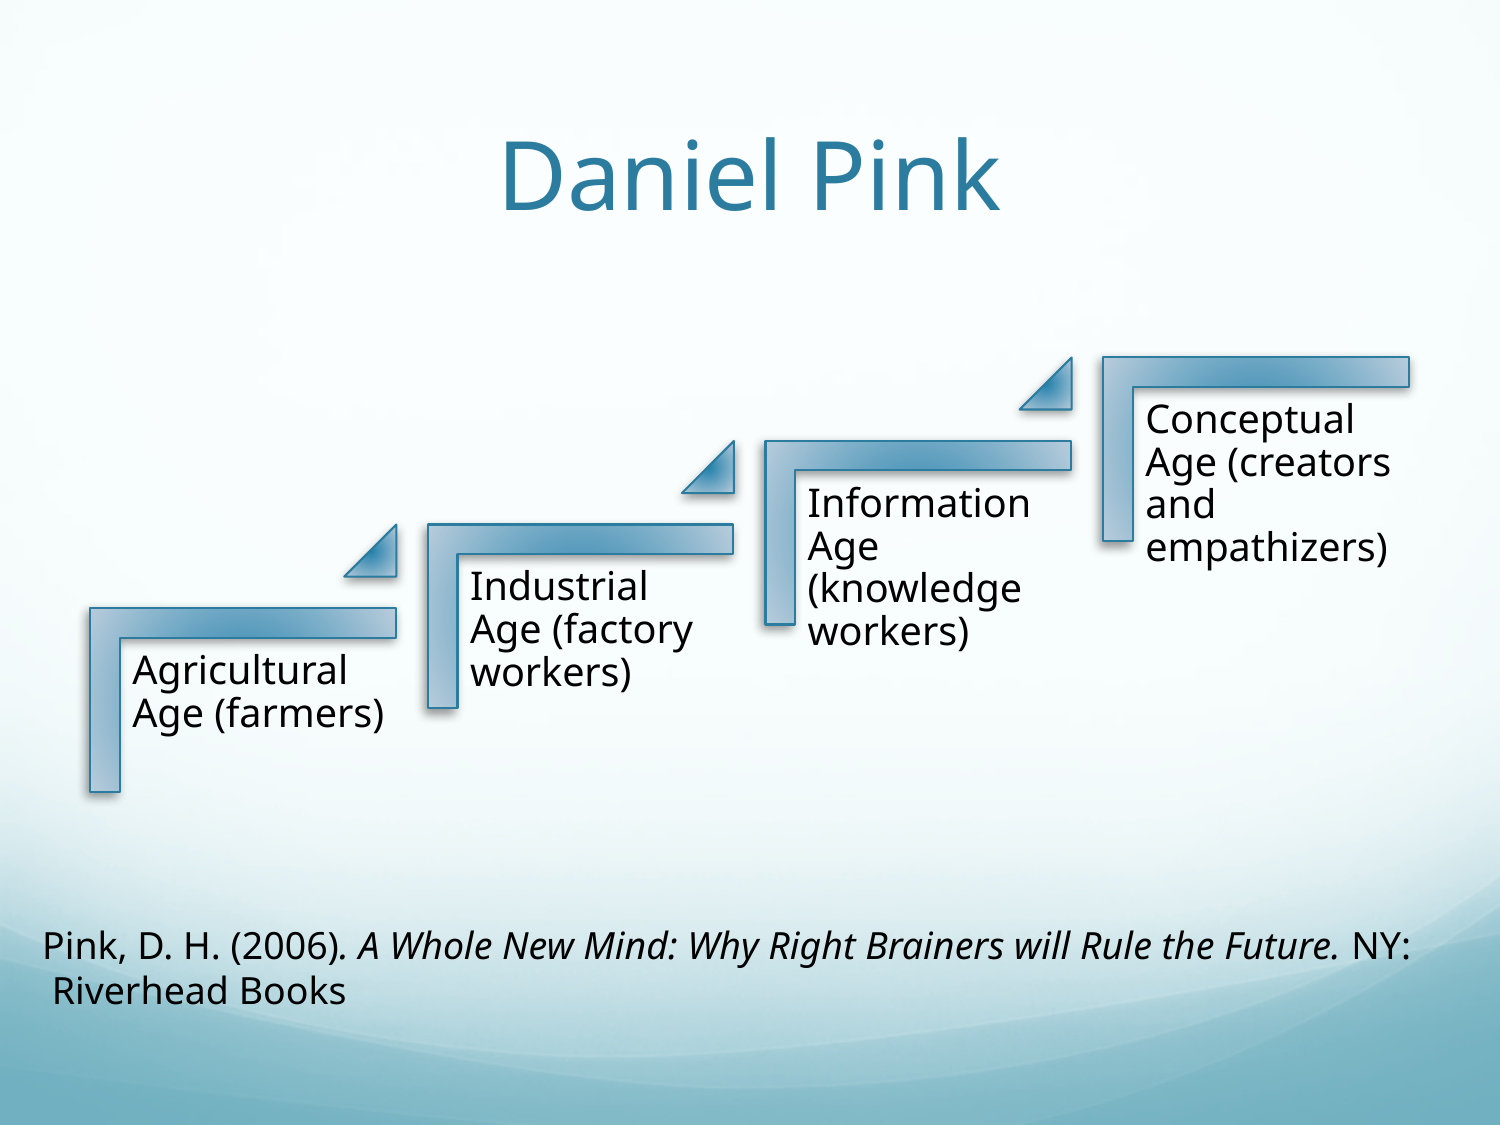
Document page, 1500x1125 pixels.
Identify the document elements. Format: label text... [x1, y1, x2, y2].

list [89, 261, 1410, 976]
text_box Pink, D. H. (2006). A Whole New Mind: Why Right Brainers will Rule the Future. NY: Riverhead Books [27, 914, 1427, 1020]
title Daniel Pink [90, 17, 1410, 237]
